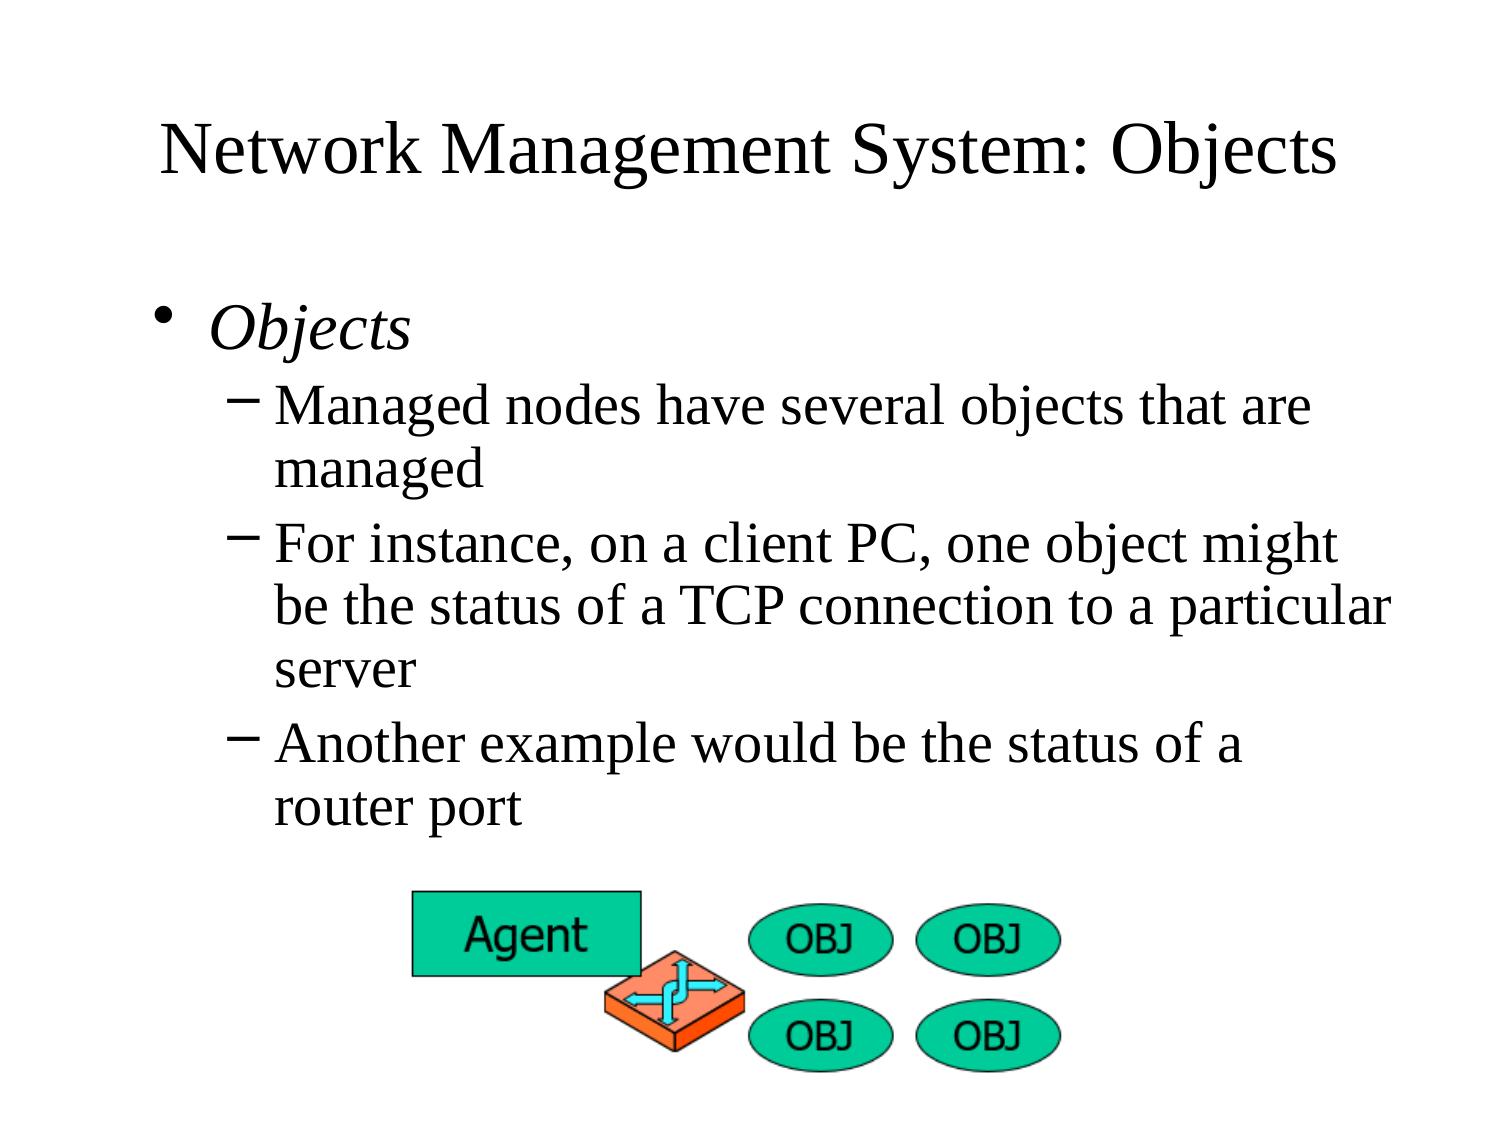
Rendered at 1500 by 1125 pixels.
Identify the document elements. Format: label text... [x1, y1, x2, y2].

list Objects Managed nodes have several objects that are managed For instance, on a client PC, one object might be the status of a TCP connection to a particular server Another example would be the status of a router port [137, 275, 1413, 1025]
picture [387, 855, 1077, 1104]
title Network Management System: Objects [112, 50, 1388, 238]
